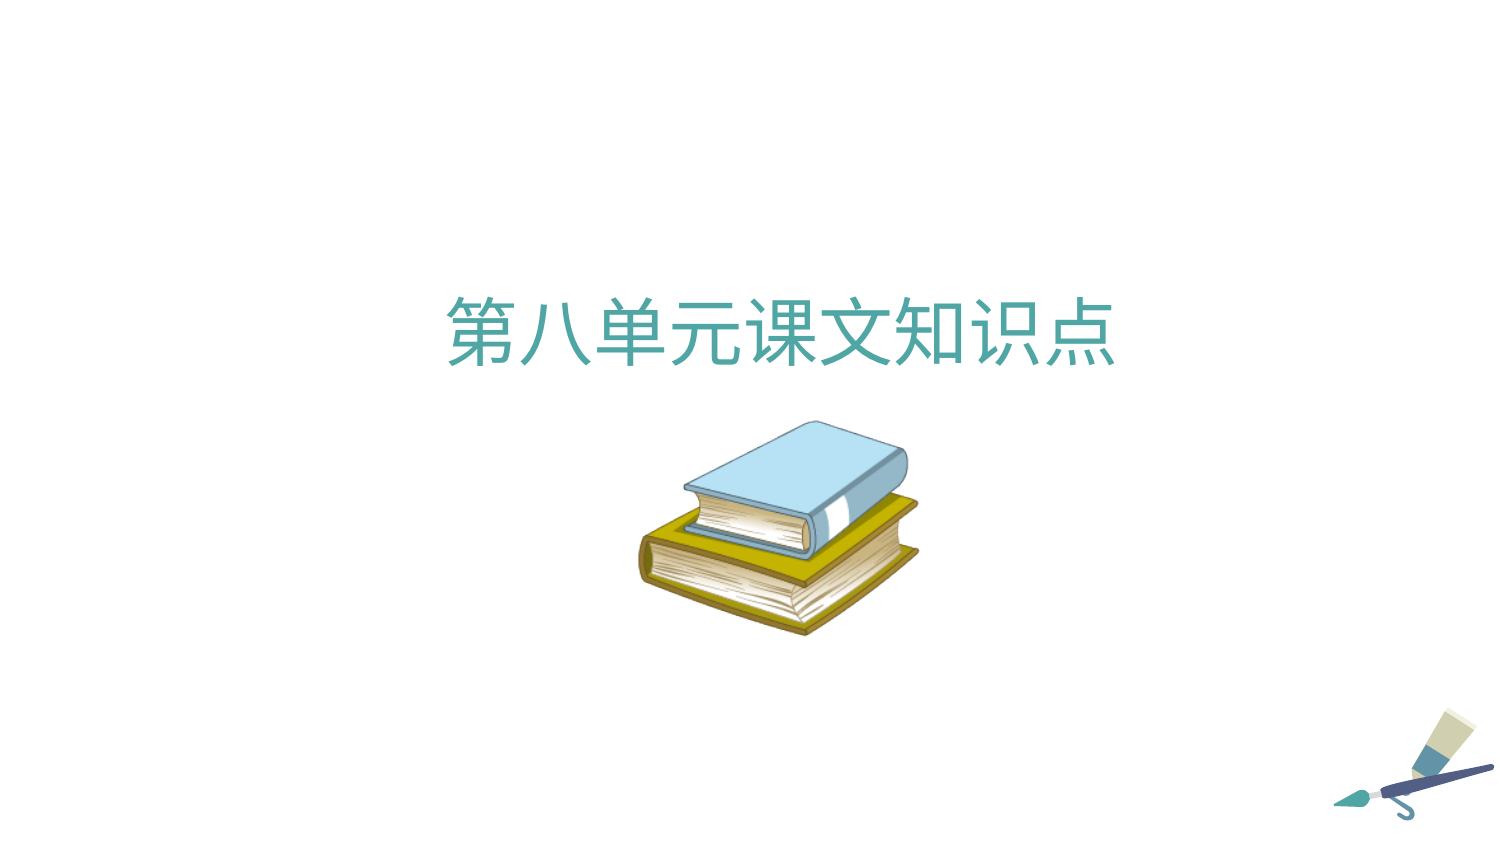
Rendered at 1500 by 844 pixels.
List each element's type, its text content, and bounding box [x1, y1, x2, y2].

text_box 第八单元课文知识点 [428, 233, 1291, 383]
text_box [1358, 708, 1481, 844]
picture [617, 363, 948, 694]
